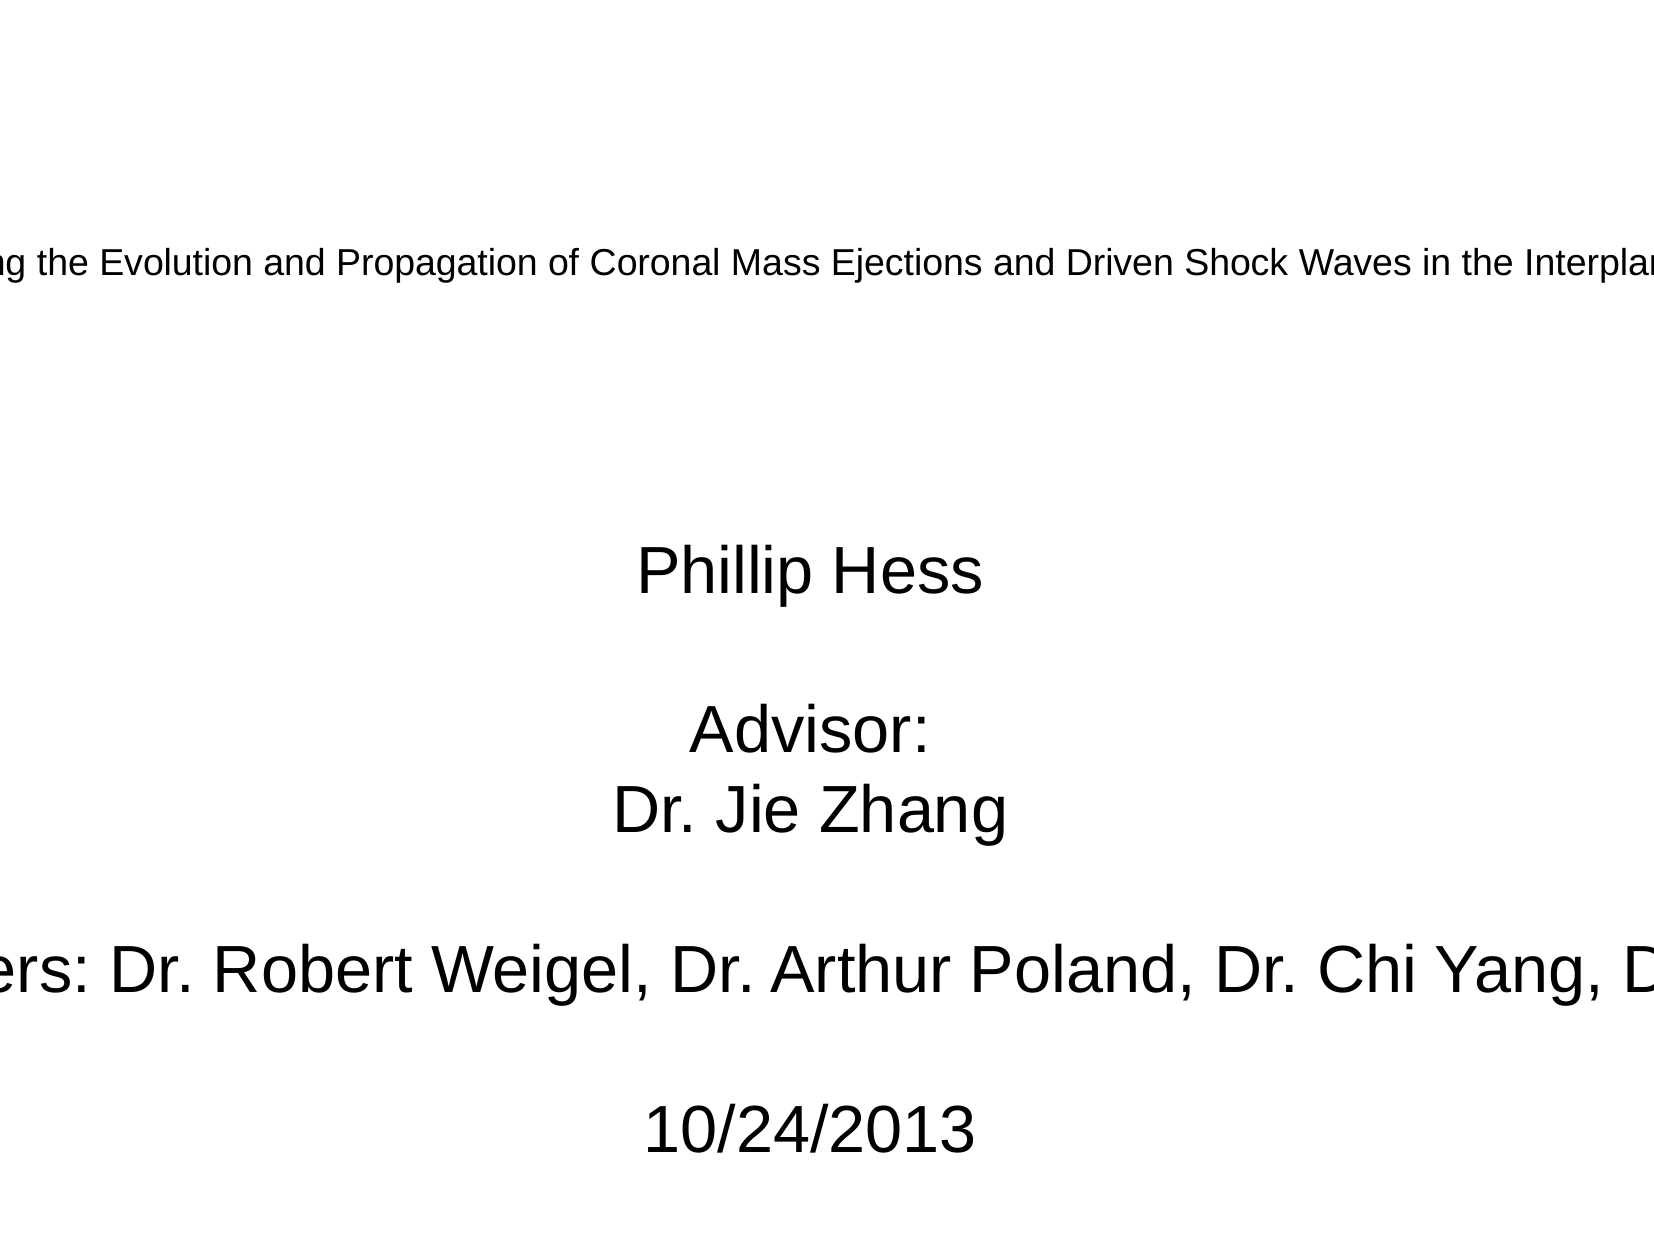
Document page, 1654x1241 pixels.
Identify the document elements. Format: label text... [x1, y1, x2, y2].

text_box Understanding the Evolution and Propagation of Coronal Mass Ejections and Driven Shock Waves in the Interplanetary Space [82, 54, 1571, 465]
text_box Phillip Hess Advisor: Dr. Jie Zhang Committee Members: Dr. Robert Weigel, Dr. Arthur Poland, Dr. Chi Yang, Dr. Dusan Odstrcil 10/24/2013 [82, 390, 1538, 1213]
